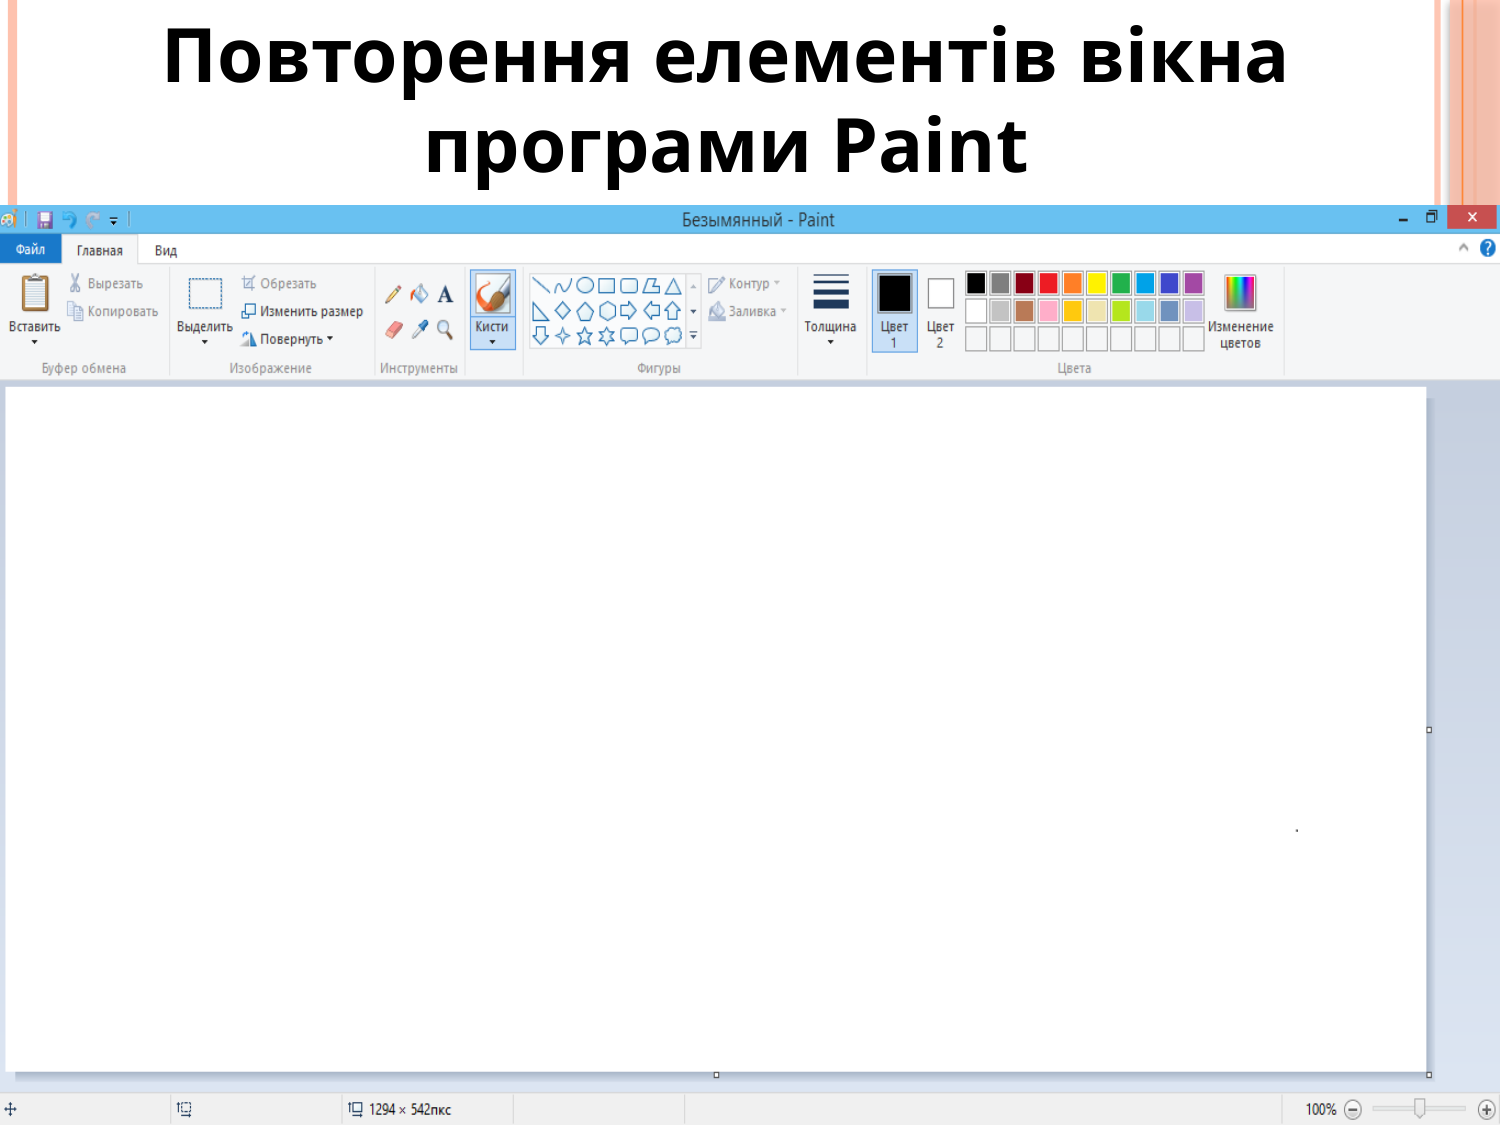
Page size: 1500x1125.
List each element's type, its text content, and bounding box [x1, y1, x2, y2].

picture [0, 205, 1500, 1125]
text_box Повторення елементів вікна програми Paint [64, 0, 1388, 195]
